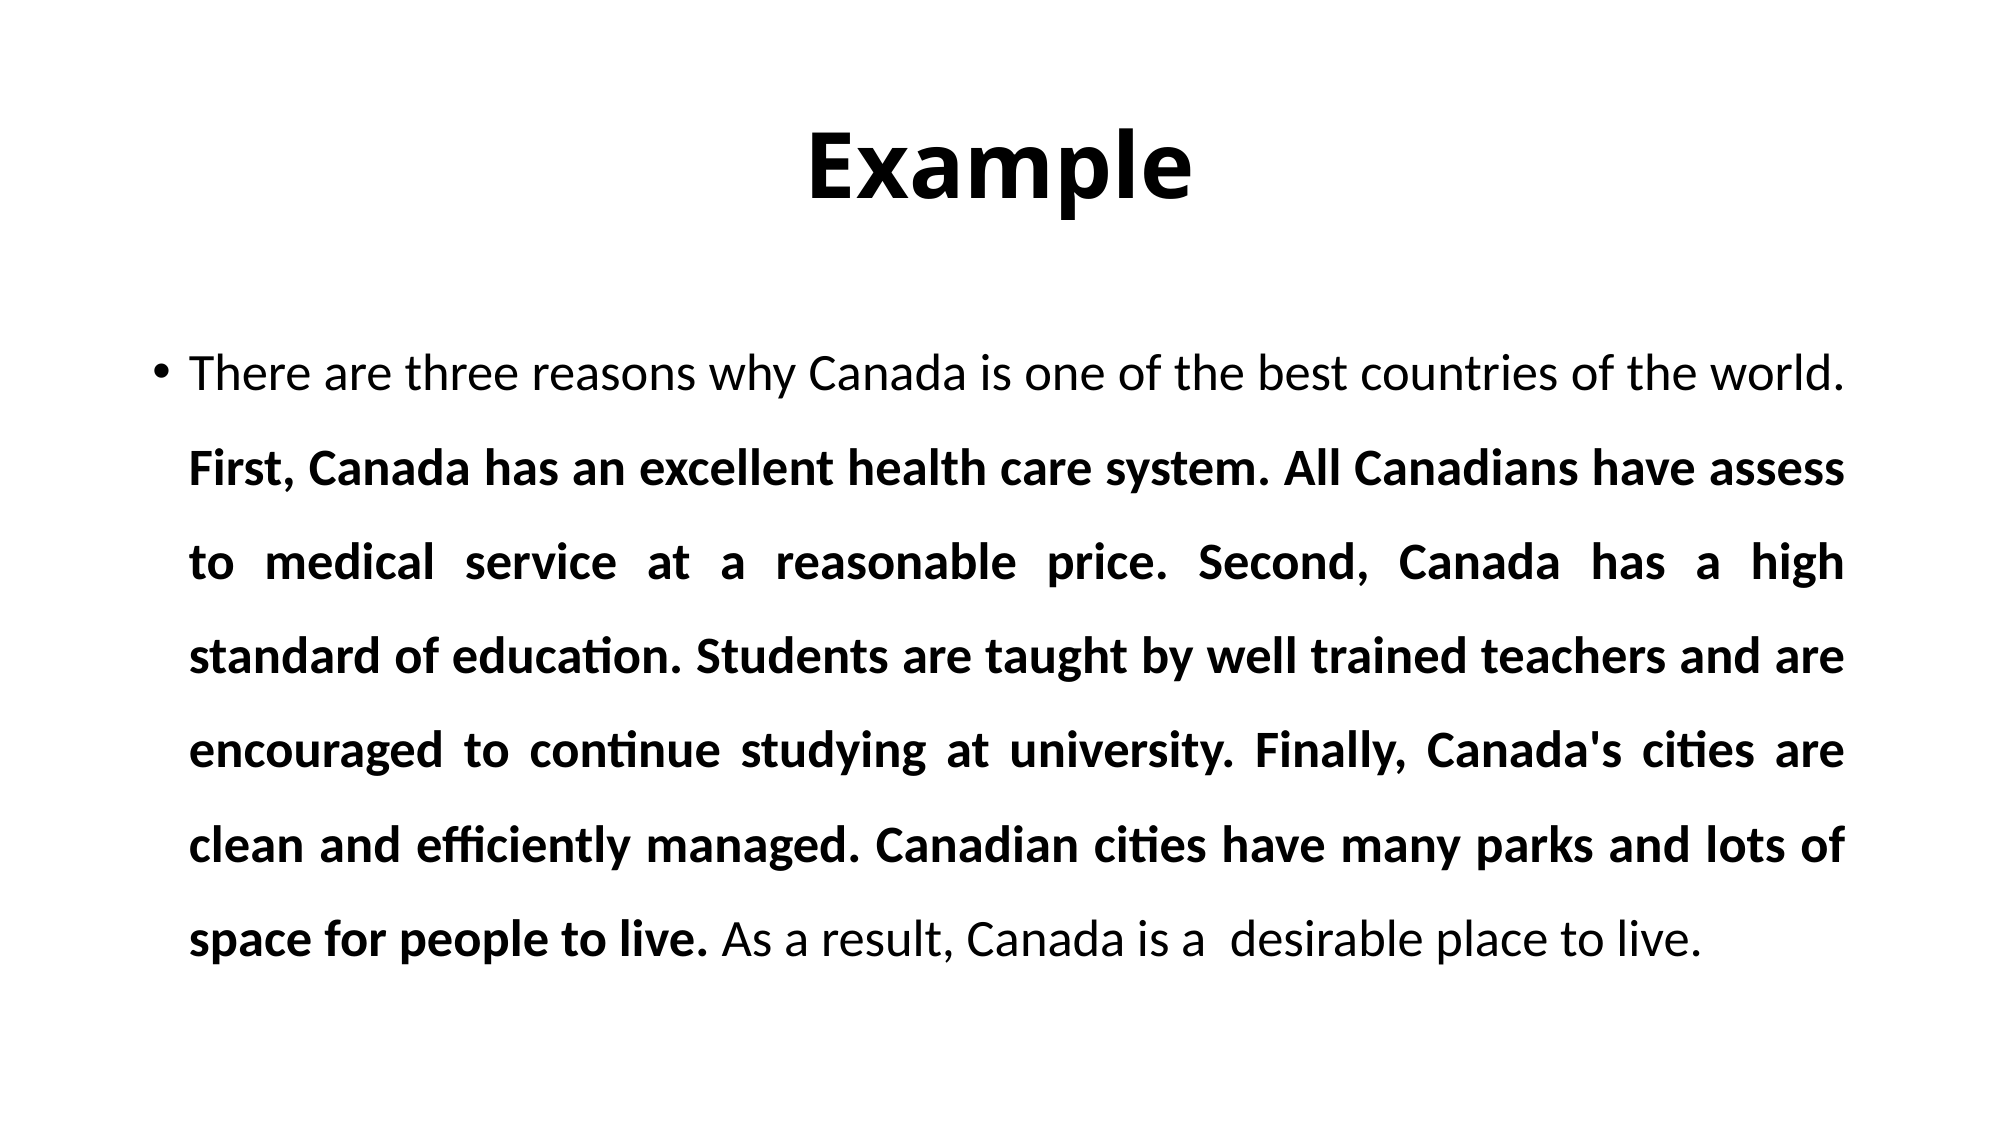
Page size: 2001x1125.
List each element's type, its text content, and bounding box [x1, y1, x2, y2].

title Example [137, 59, 1863, 278]
list There are three reasons why Canada is one of the best countries of the world. First, Canada has an excellent health care system. All Canadians have assess to medical service at a reasonable price. Second, Canada has a high standard of education. Students are taught by well trained teachers and are encouraged to continue studying at university. Finally, Canada's cities are clean and efficiently managed. Canadian cities have many parks and lots of space for people to live. As a result, Canada is a desirable place to live. [137, 299, 1863, 1014]
